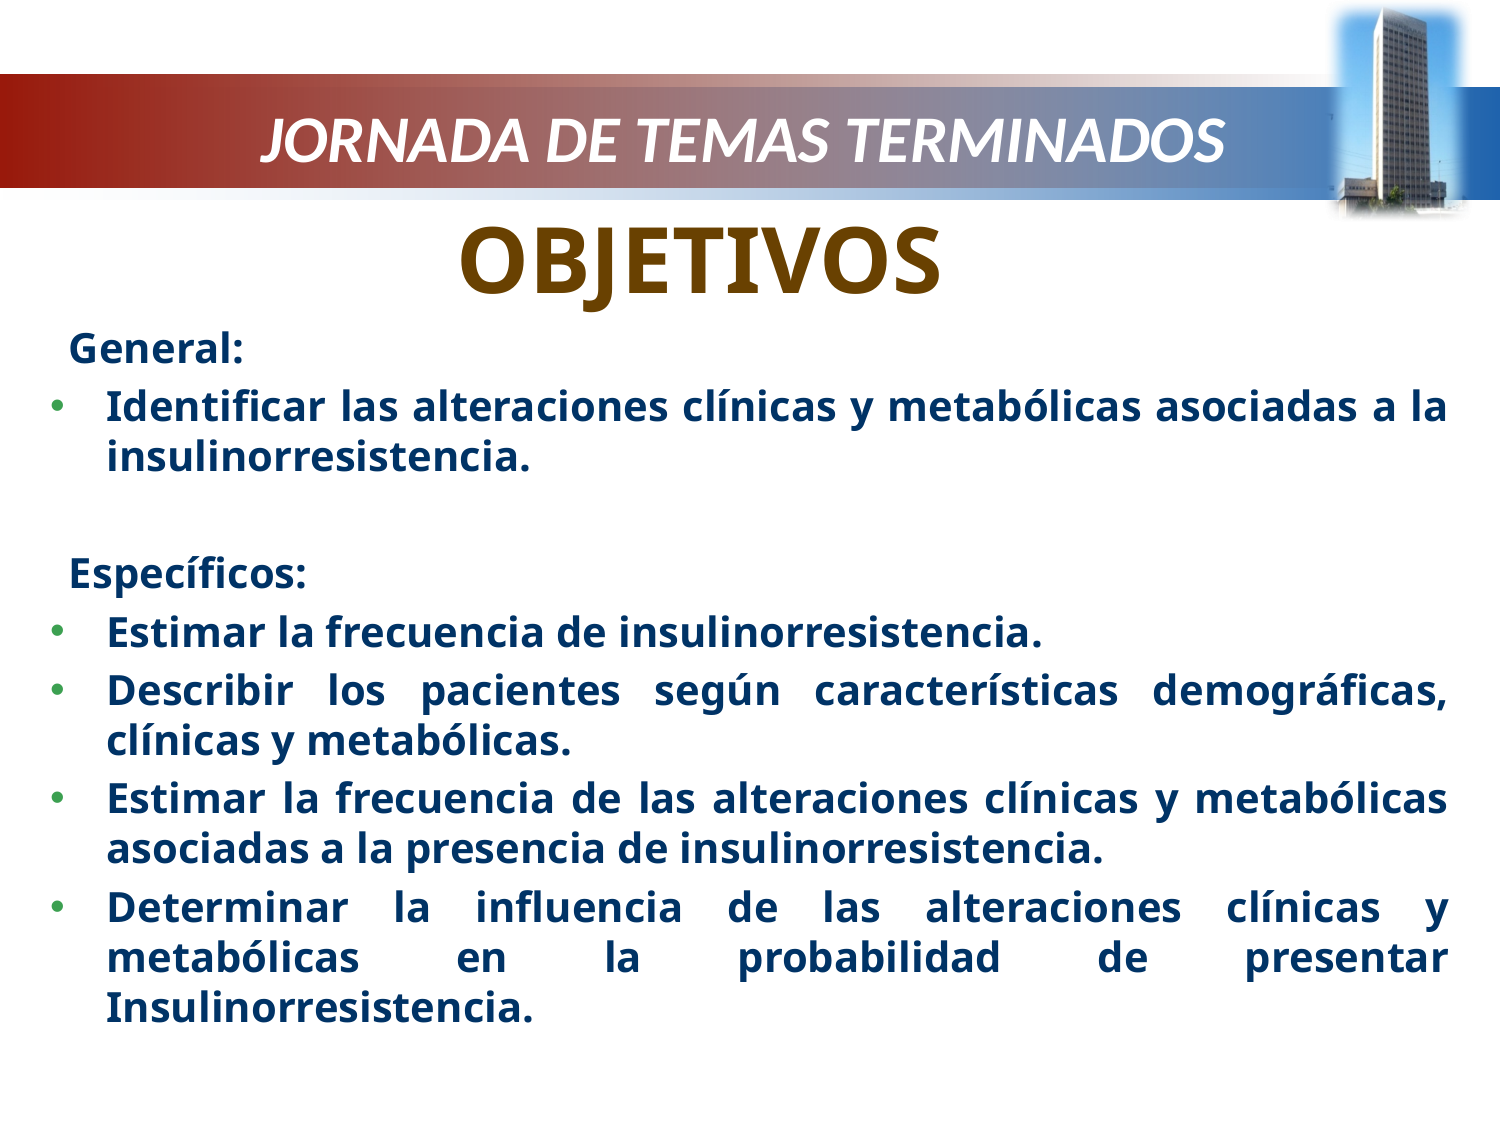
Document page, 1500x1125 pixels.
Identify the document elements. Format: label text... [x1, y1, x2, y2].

title JORNADA DE TEMAS TERMINADOS [137, 89, 1351, 183]
picture [1342, 22, 1458, 200]
text_box OBJETIVOS [75, 185, 1325, 313]
list General: Identificar las alteraciones clínicas y metabólicas asociadas a la insulinorresistencia. Específicos: Estimar la frecuencia de insulinorresistencia. Describir los pacientes según características demográficas, clínicas y metabólicas. Estimar la frecuencia de las alteraciones clínicas y metabólicas asociadas a la presencia de insulinorresistencia. Determinar la influencia de las alteraciones clínicas y metabólicas en la probabilidad de presentar Insulinorresistencia. [34, 313, 1466, 1102]
